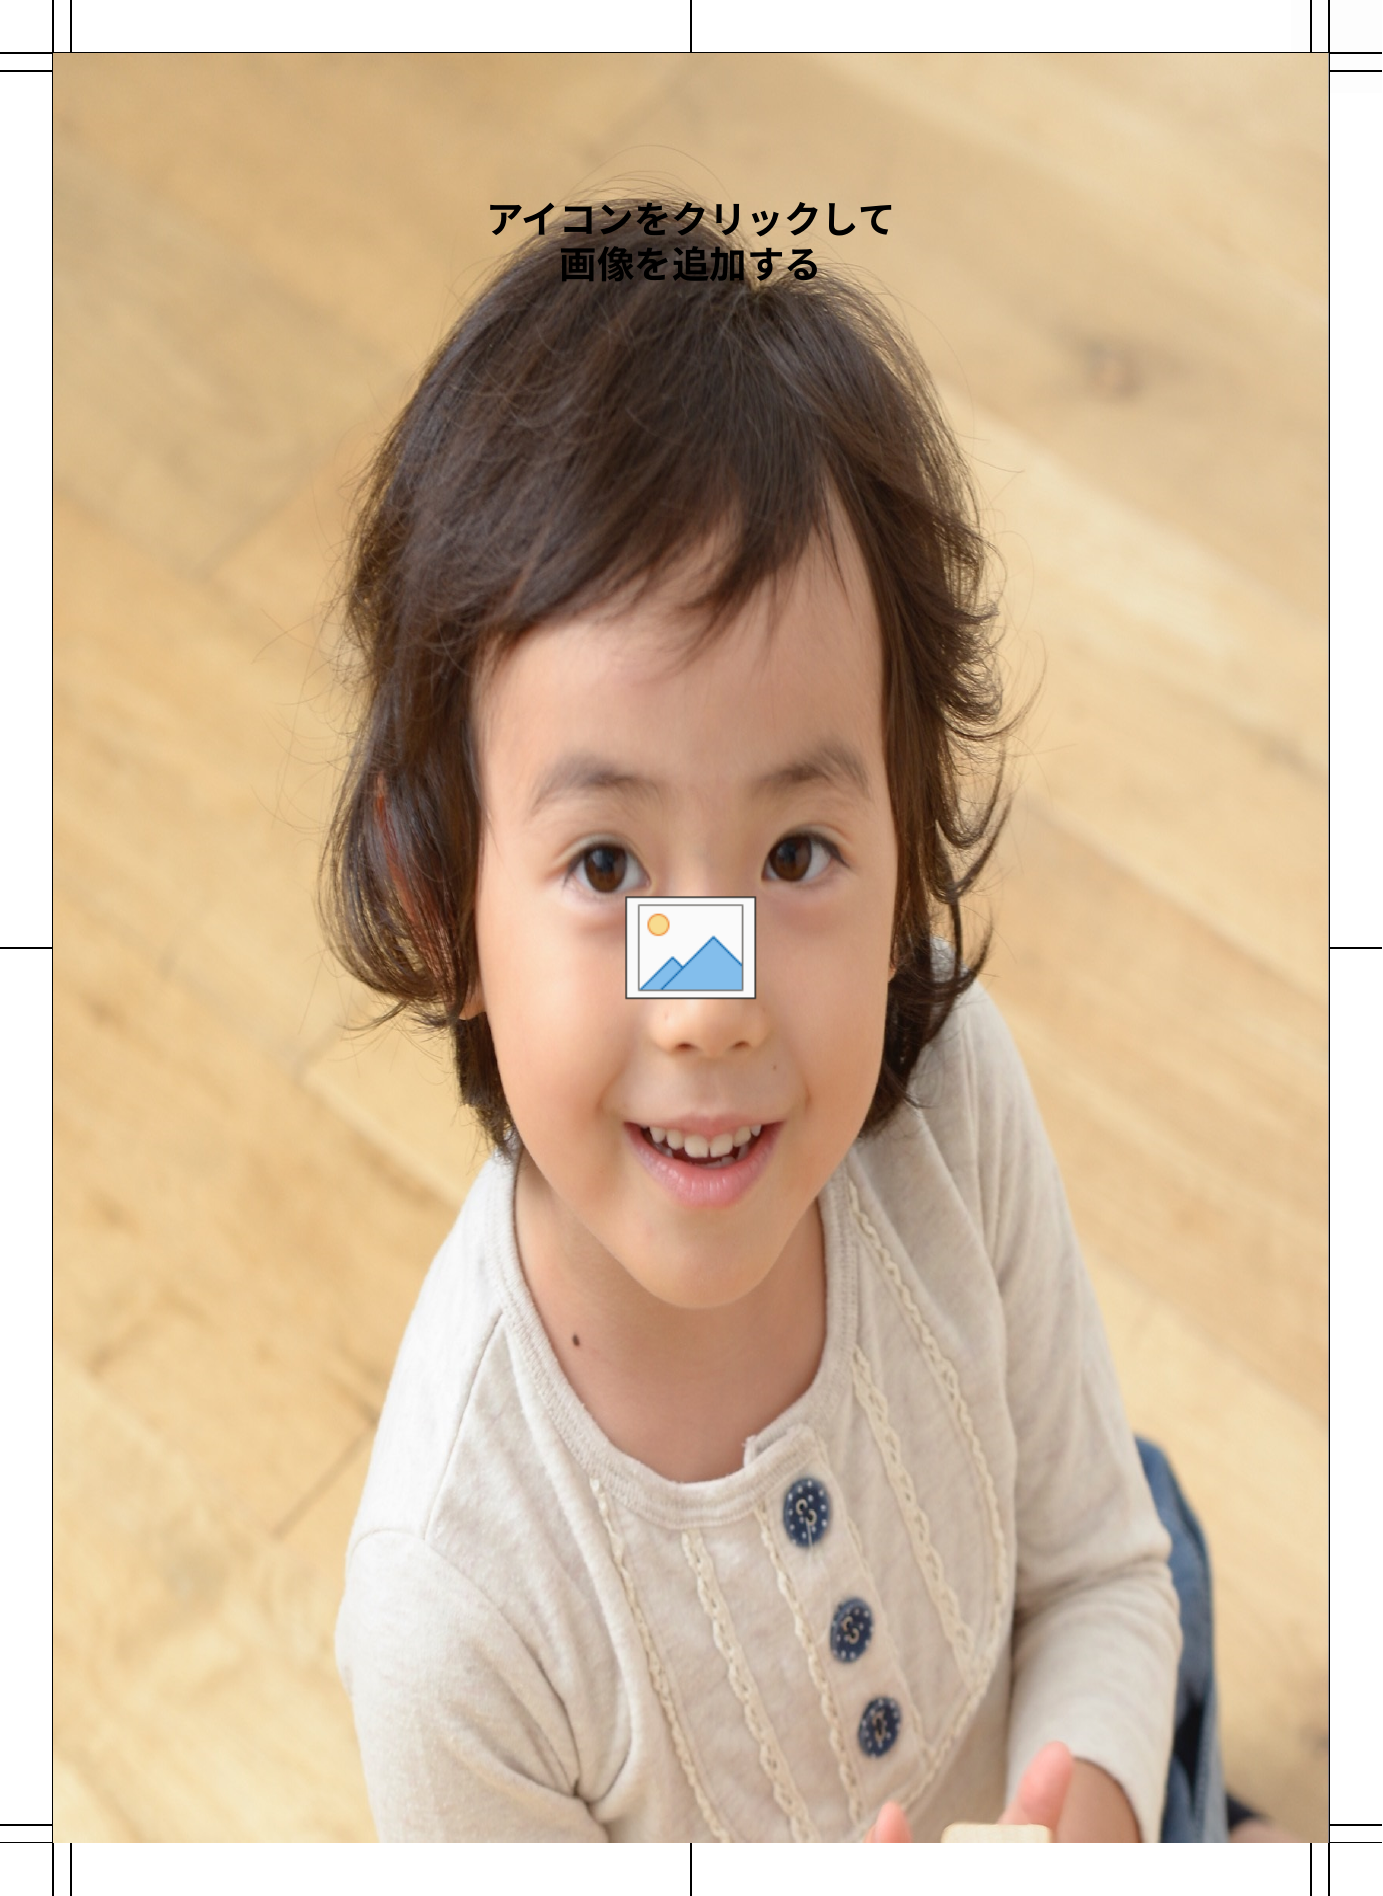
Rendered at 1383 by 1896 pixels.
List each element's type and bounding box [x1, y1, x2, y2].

picture [52, 0, 1329, 1843]
picture [1330, 0, 1383, 93]
